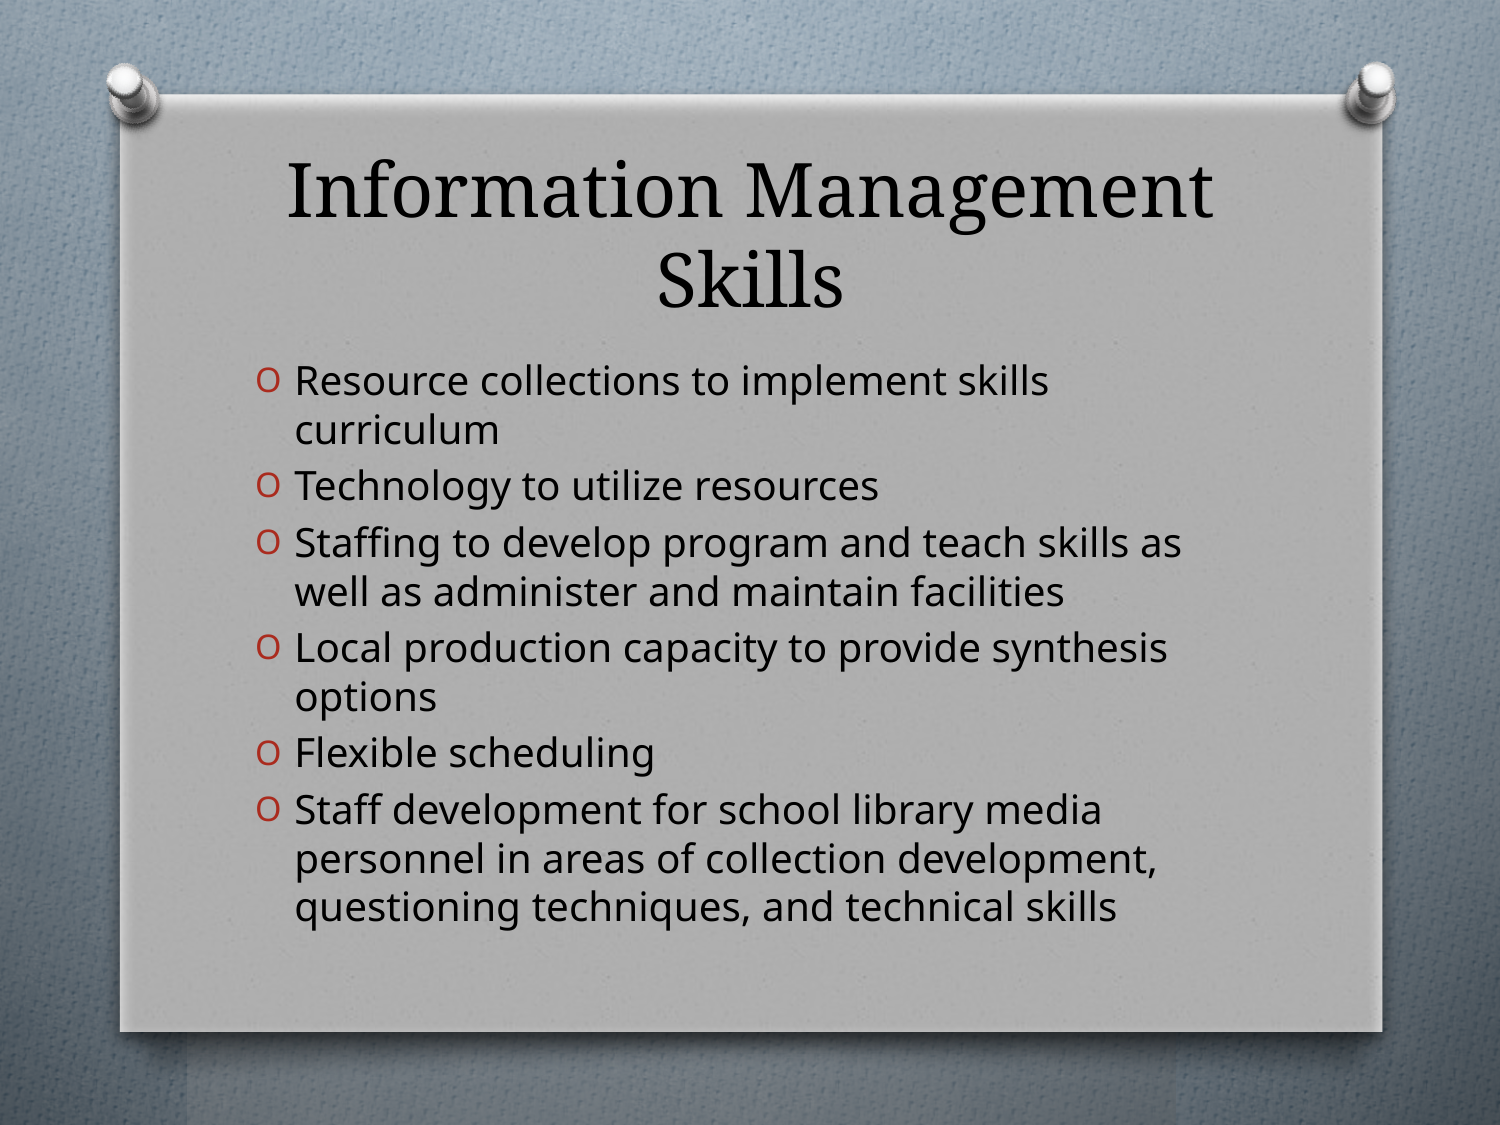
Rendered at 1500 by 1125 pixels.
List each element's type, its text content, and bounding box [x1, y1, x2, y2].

list Resource collections to implement skills curriculum Technology to utilize resources Staffing to develop program and teach skills as well as administer and maintain facilities Local production capacity to provide synthesis options Flexible scheduling Staff development for school library media personnel in areas of collection development, questioning techniques, and technical skills [240, 347, 1257, 939]
title Information Management Skills [179, 134, 1323, 332]
picture [1317, 35, 1439, 156]
picture [75, 29, 198, 153]
